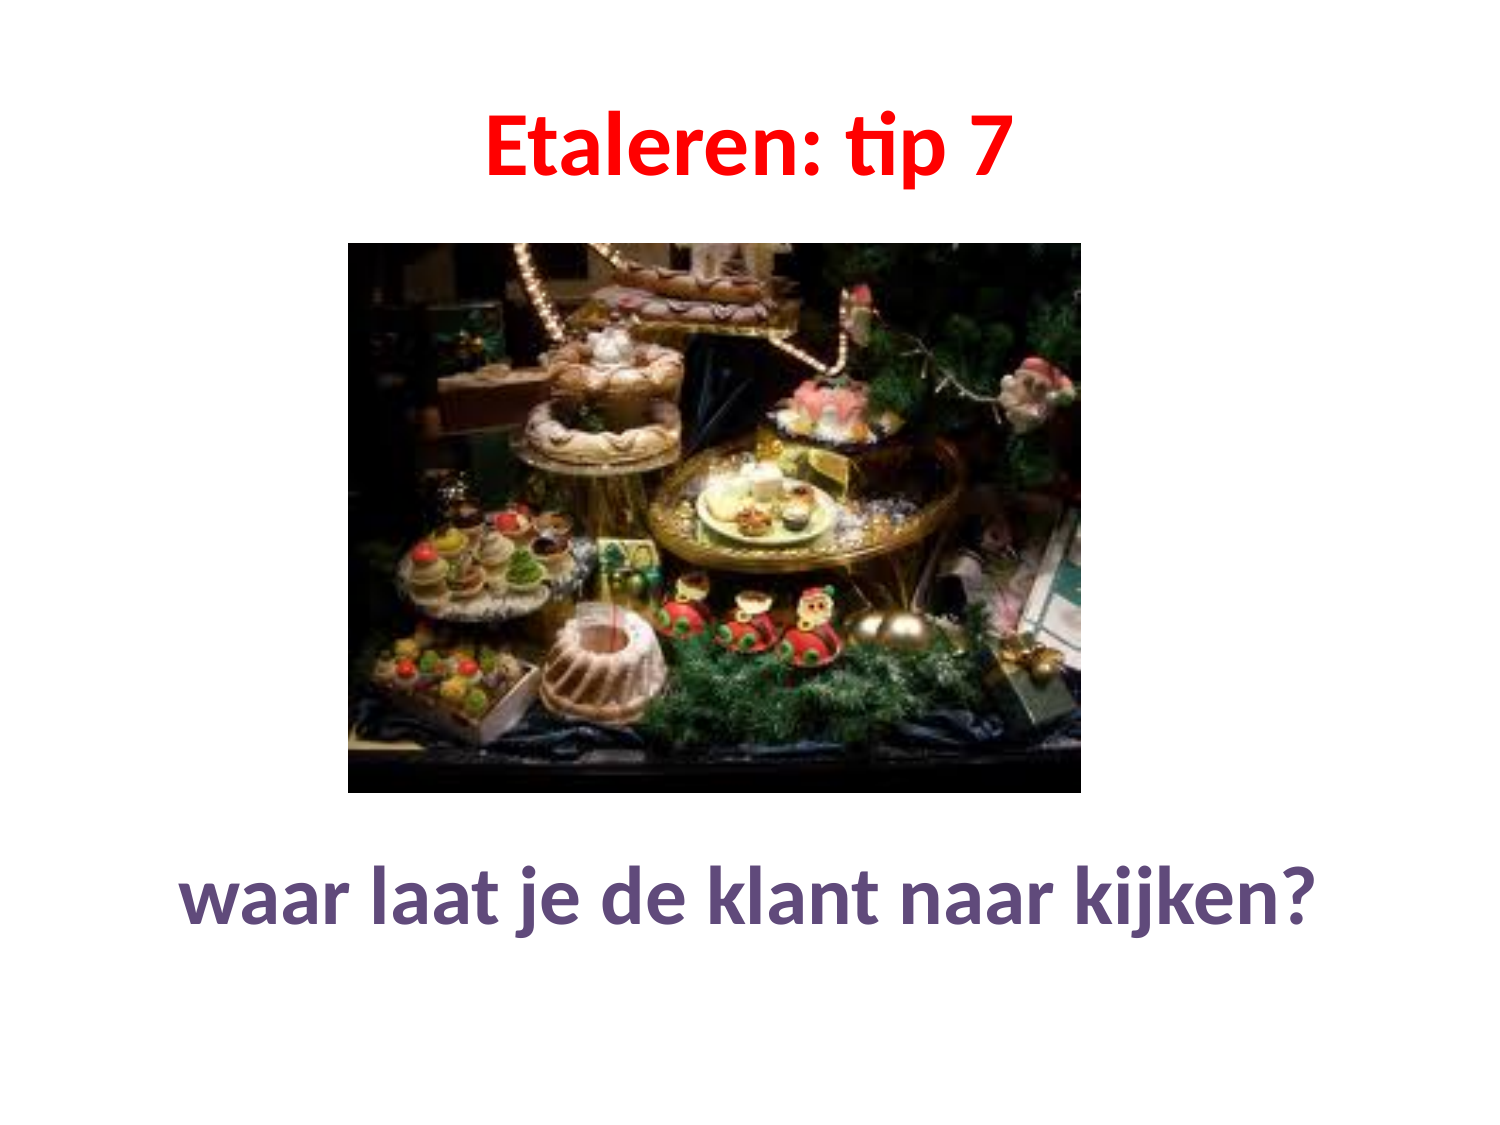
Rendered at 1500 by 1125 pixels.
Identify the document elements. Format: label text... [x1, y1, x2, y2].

title Etaleren: tip 7 [75, 45, 1425, 233]
text_box waar laat je de klant naar kijken? [88, 834, 1376, 949]
picture [348, 243, 1082, 793]
